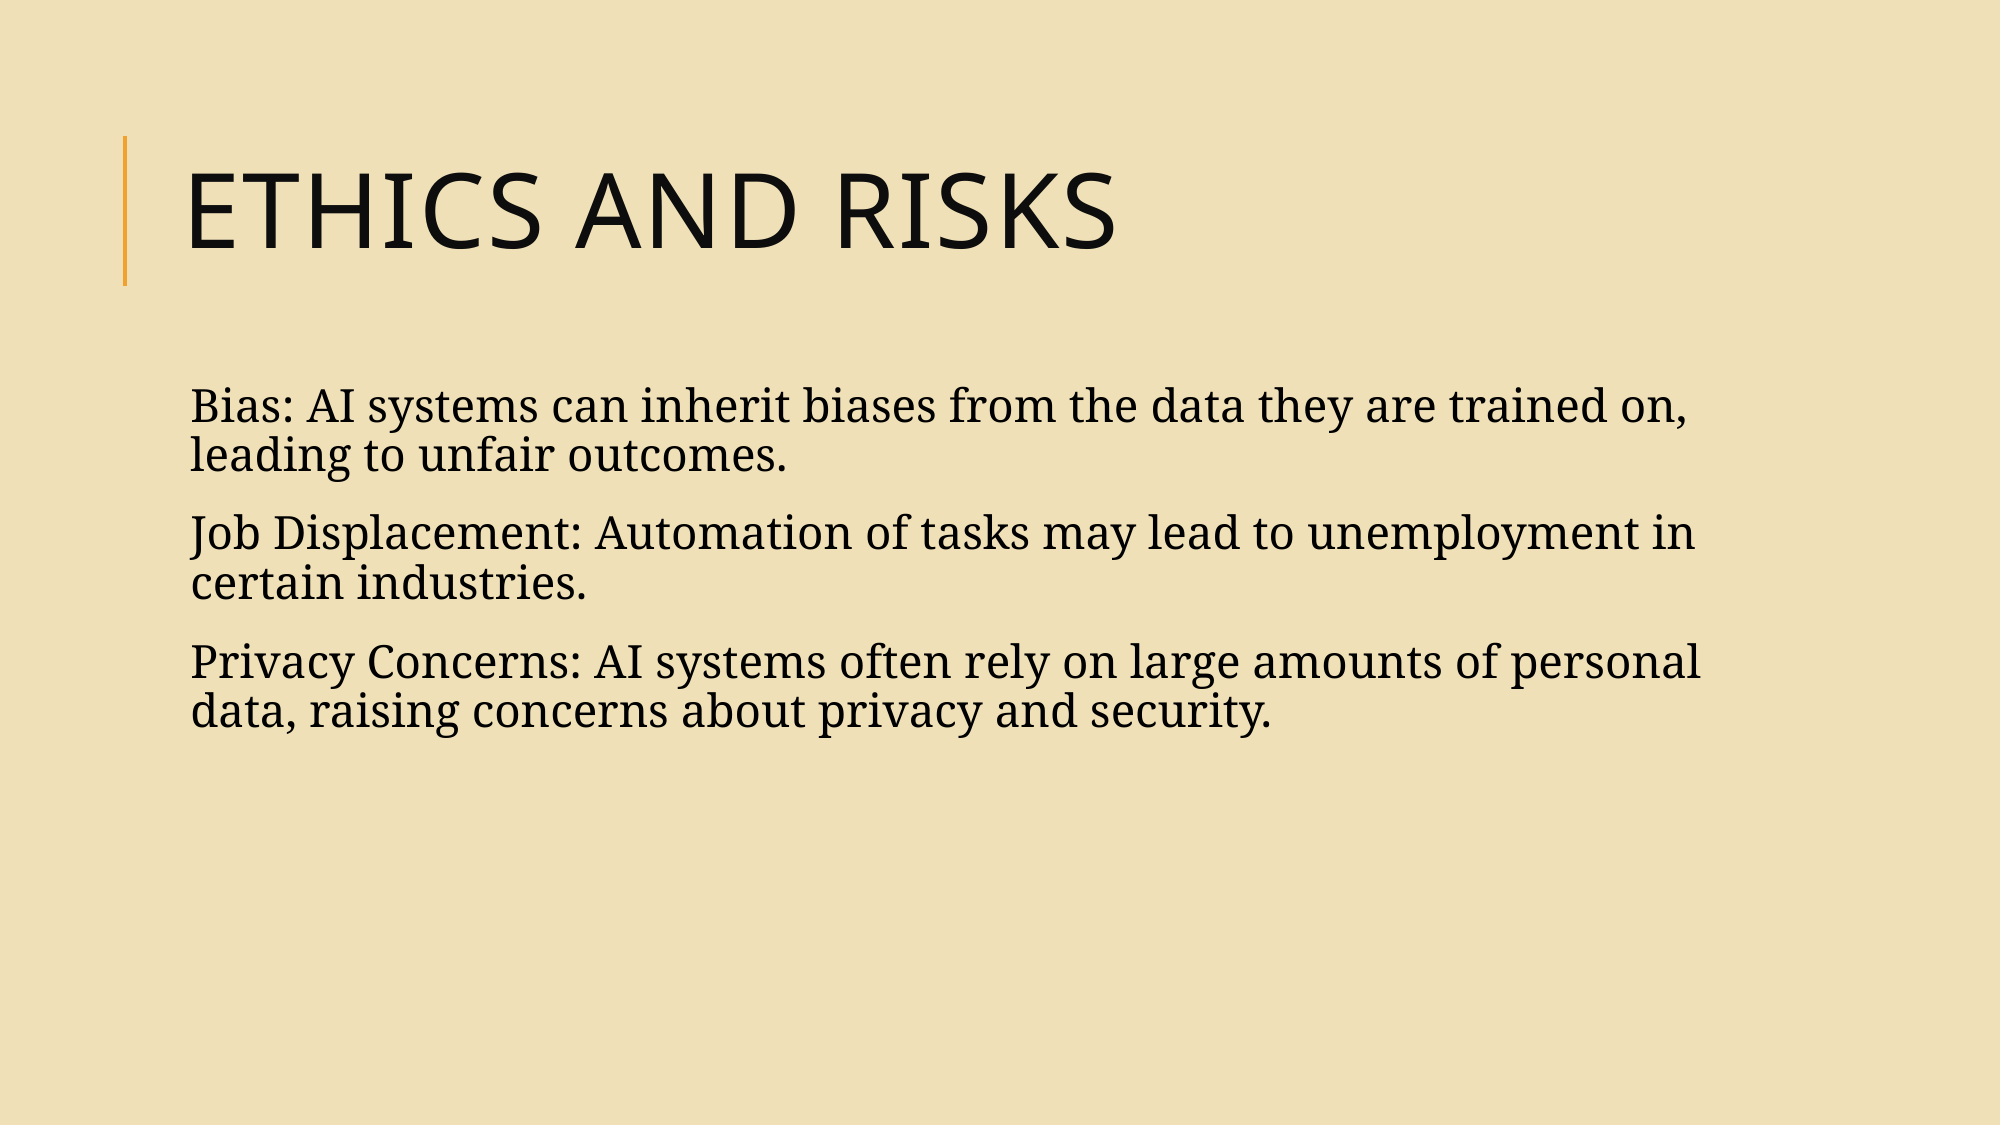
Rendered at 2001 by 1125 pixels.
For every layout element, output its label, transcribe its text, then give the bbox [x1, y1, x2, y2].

list Bias: AI systems can inherit biases from the data they are trained on, leading to unfair outcomes. Job Displacement: Automation of tasks may lead to unemployment in certain industries. Privacy Concerns: AI systems often rely on large amounts of personal data, raising concerns about privacy and security. [168, 375, 1763, 1035]
title Ethics and Risks [168, 96, 1763, 342]
